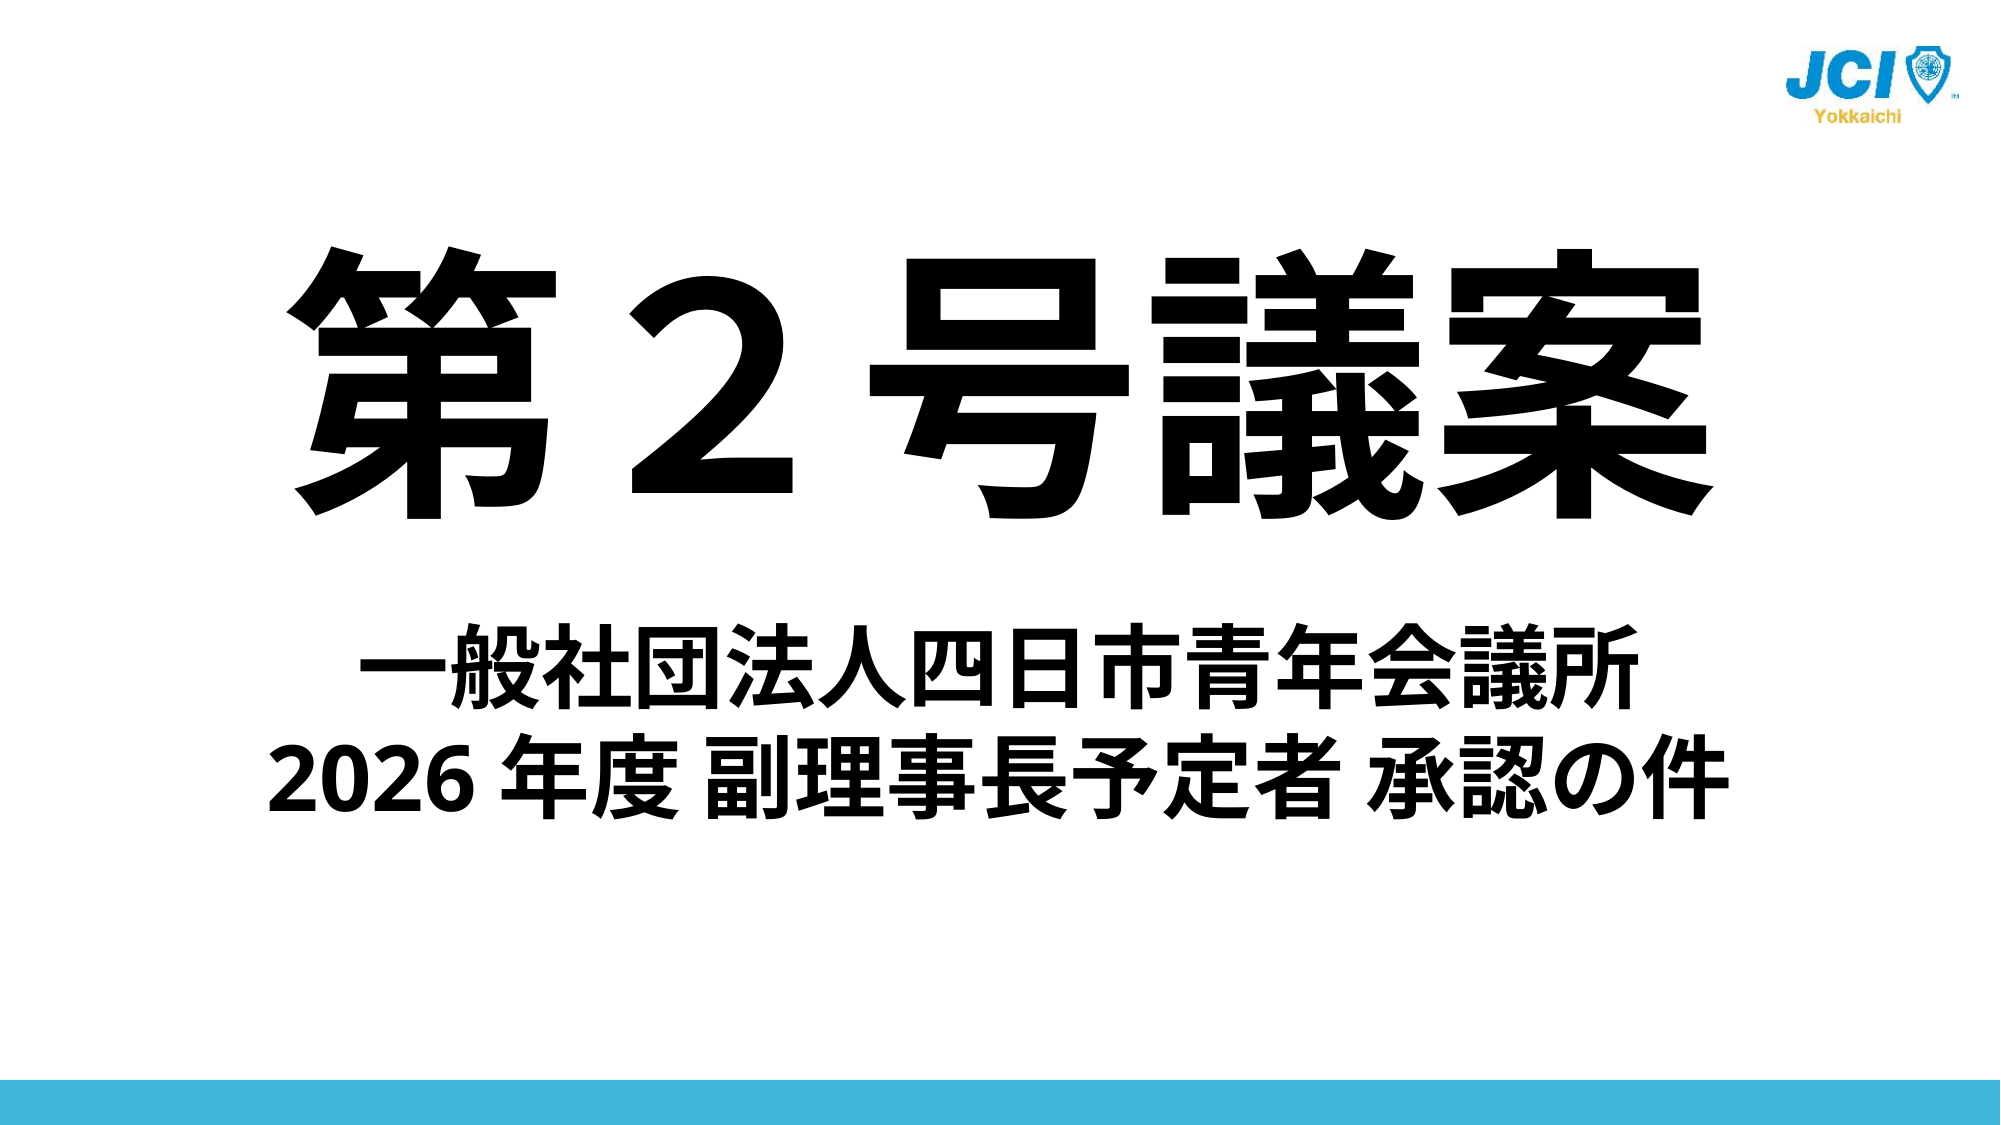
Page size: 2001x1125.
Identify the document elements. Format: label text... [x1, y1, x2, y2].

picture [1784, 45, 1961, 124]
text_box 一般社団法人四日市青年会議所 2026年度 副理事長予定者 承認の件 [0, 602, 2000, 838]
text_box 第２号議案 [0, 198, 2000, 559]
